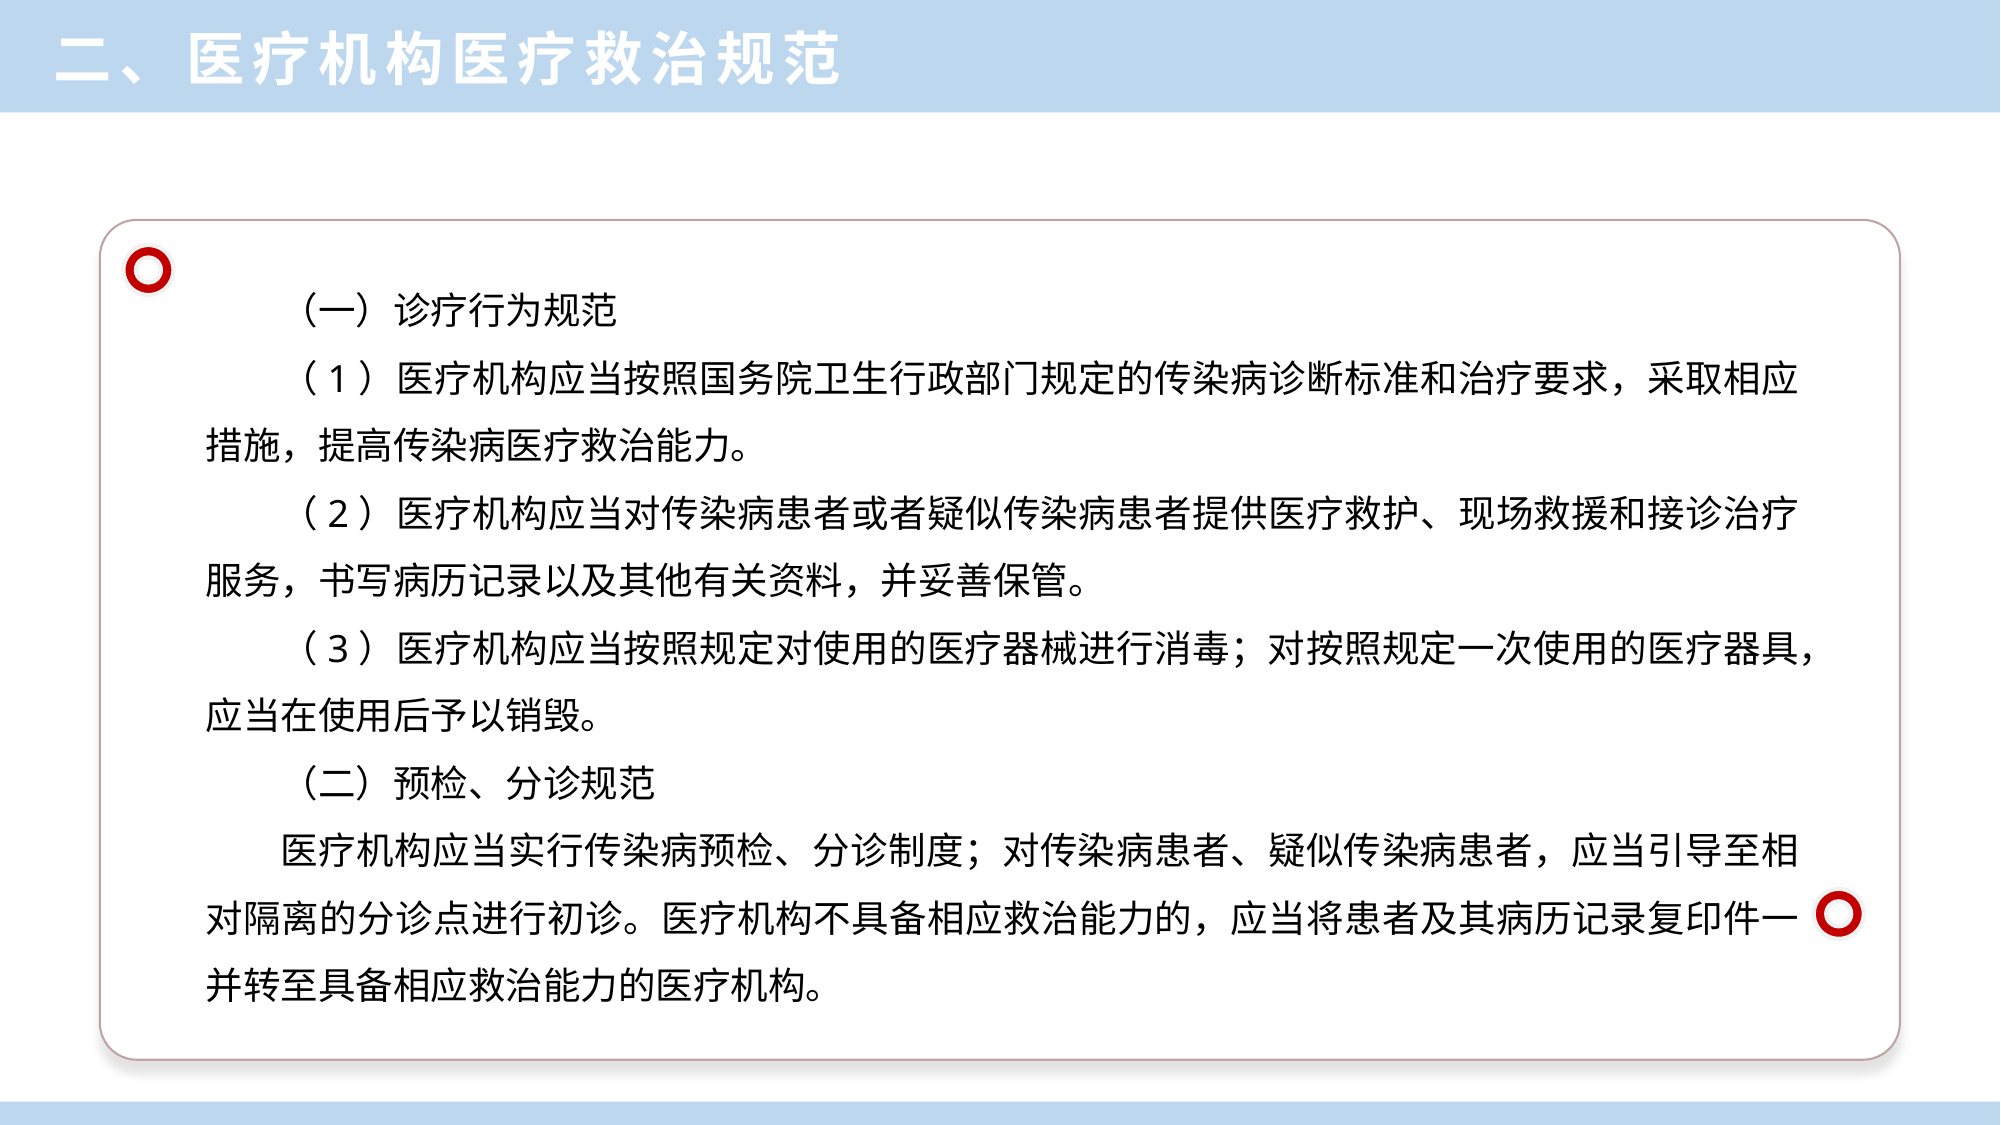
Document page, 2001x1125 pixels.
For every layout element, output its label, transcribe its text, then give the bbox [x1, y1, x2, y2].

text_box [99, 219, 1900, 1060]
text_box 二、医疗机构医疗救治规范 [41, 16, 854, 98]
